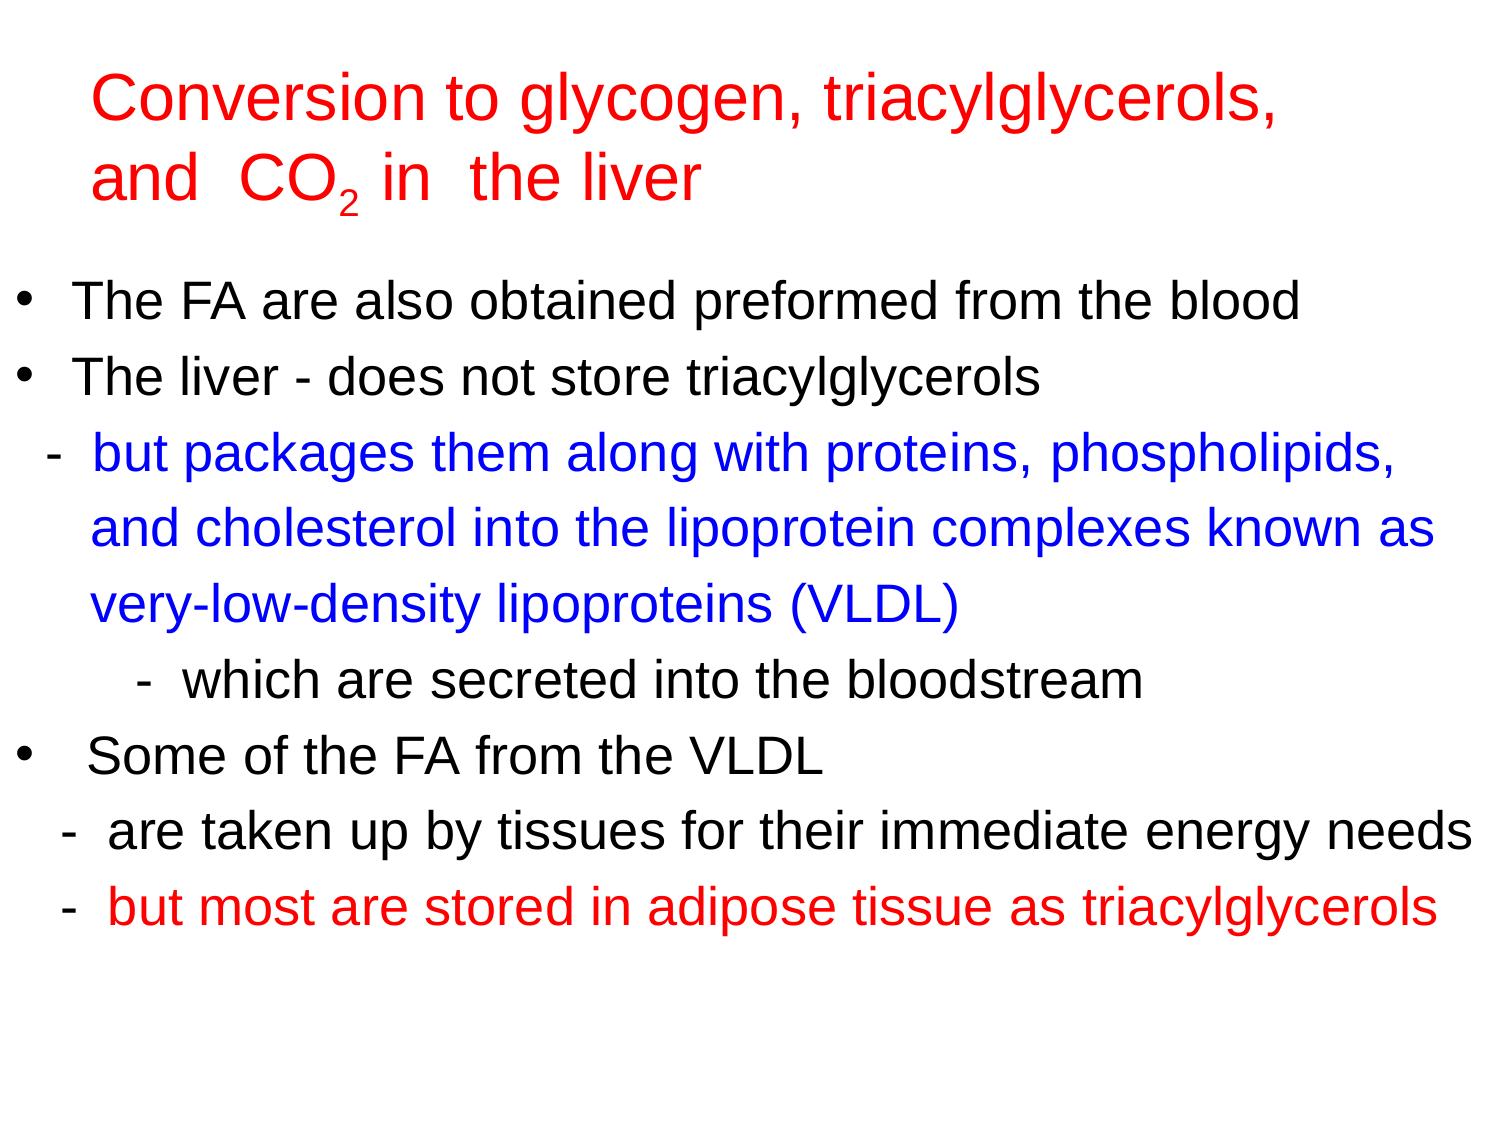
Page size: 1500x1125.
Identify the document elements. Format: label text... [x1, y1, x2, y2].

title Conversion to glycogen, triacylglycerols, and CO2 in the liver [75, 45, 1425, 233]
list The FA are also obtained preformed from the blood The liver - does not store triacylglycerols - but packages them along with proteins, phospholipids, and cholesterol into the lipoprotein complexes known as very-low-density lipoproteins (VLDL) - which are secreted into the bloodstream Some of the FA from the VLDL - are taken up by tissues for their immediate energy needs - but most are stored in adipose tissue as triacylglycerols [0, 257, 1500, 1001]
